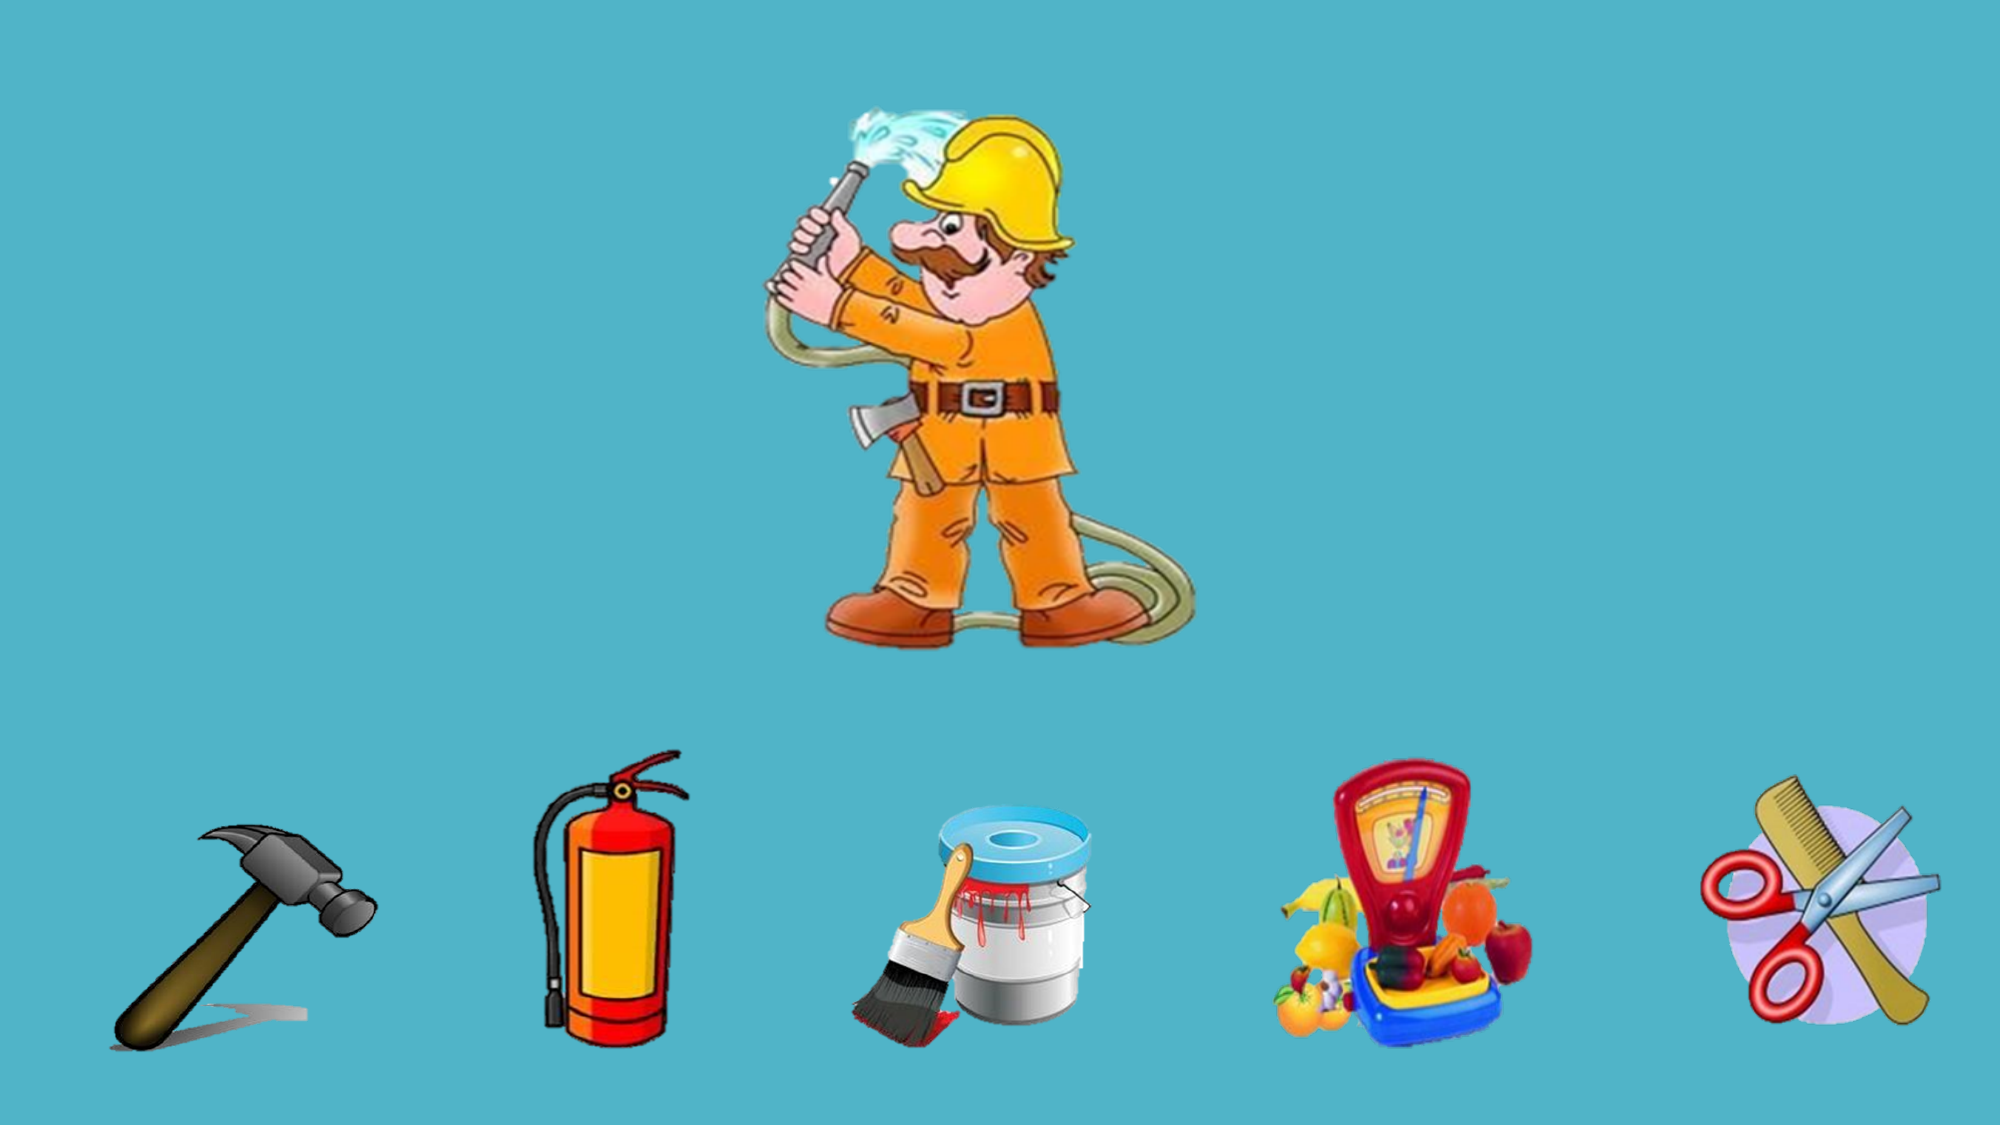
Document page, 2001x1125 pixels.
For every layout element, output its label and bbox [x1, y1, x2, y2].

picture [1254, 744, 1540, 1056]
picture [523, 744, 704, 1056]
picture [1692, 763, 1957, 1037]
picture [91, 803, 382, 1056]
picture [845, 780, 1102, 1056]
picture [739, 77, 1222, 664]
